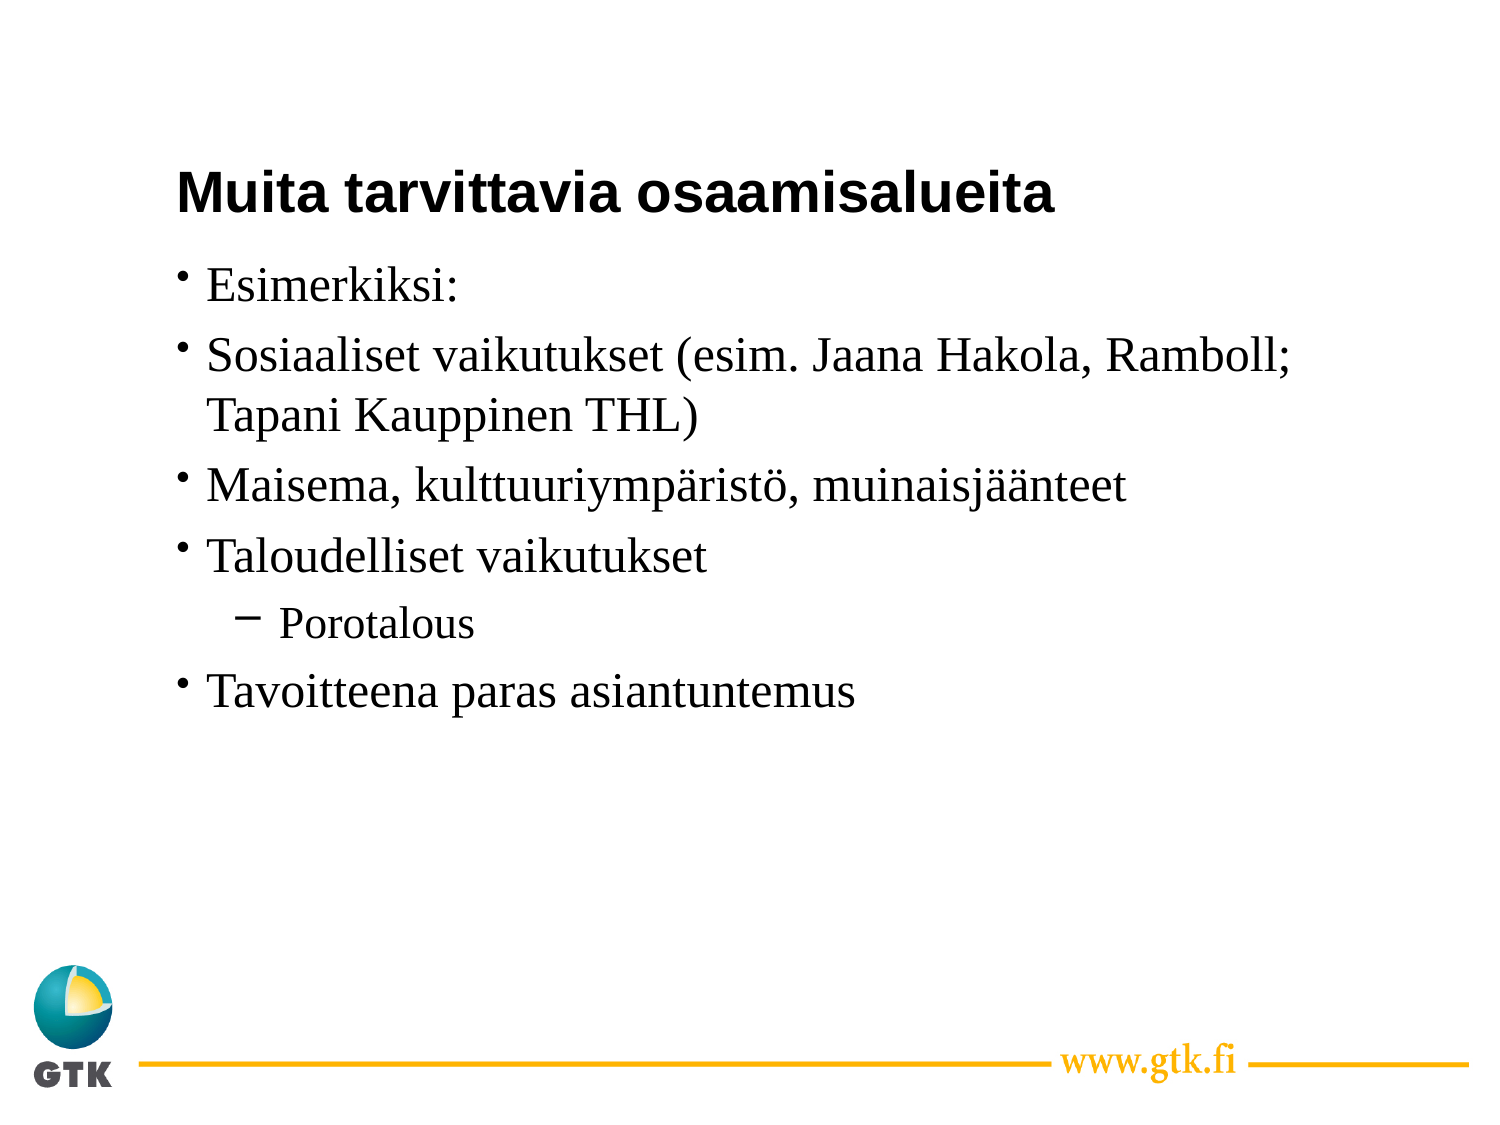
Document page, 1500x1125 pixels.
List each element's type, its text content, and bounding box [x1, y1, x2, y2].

list Esimerkiksi: Sosiaaliset vaikutukset (esim. Jaana Hakola, Ramboll; Tapani Kauppinen THL) Maisema, kulttuuriympäristö, muinaisjäänteet Taloudelliset vaikutukset Porotalous Tavoitteena paras asiantuntemus [161, 243, 1448, 1000]
picture [28, 952, 118, 1094]
title Muita tarvittavia osaamisalueita [161, 31, 1448, 232]
picture [131, 1032, 1478, 1092]
